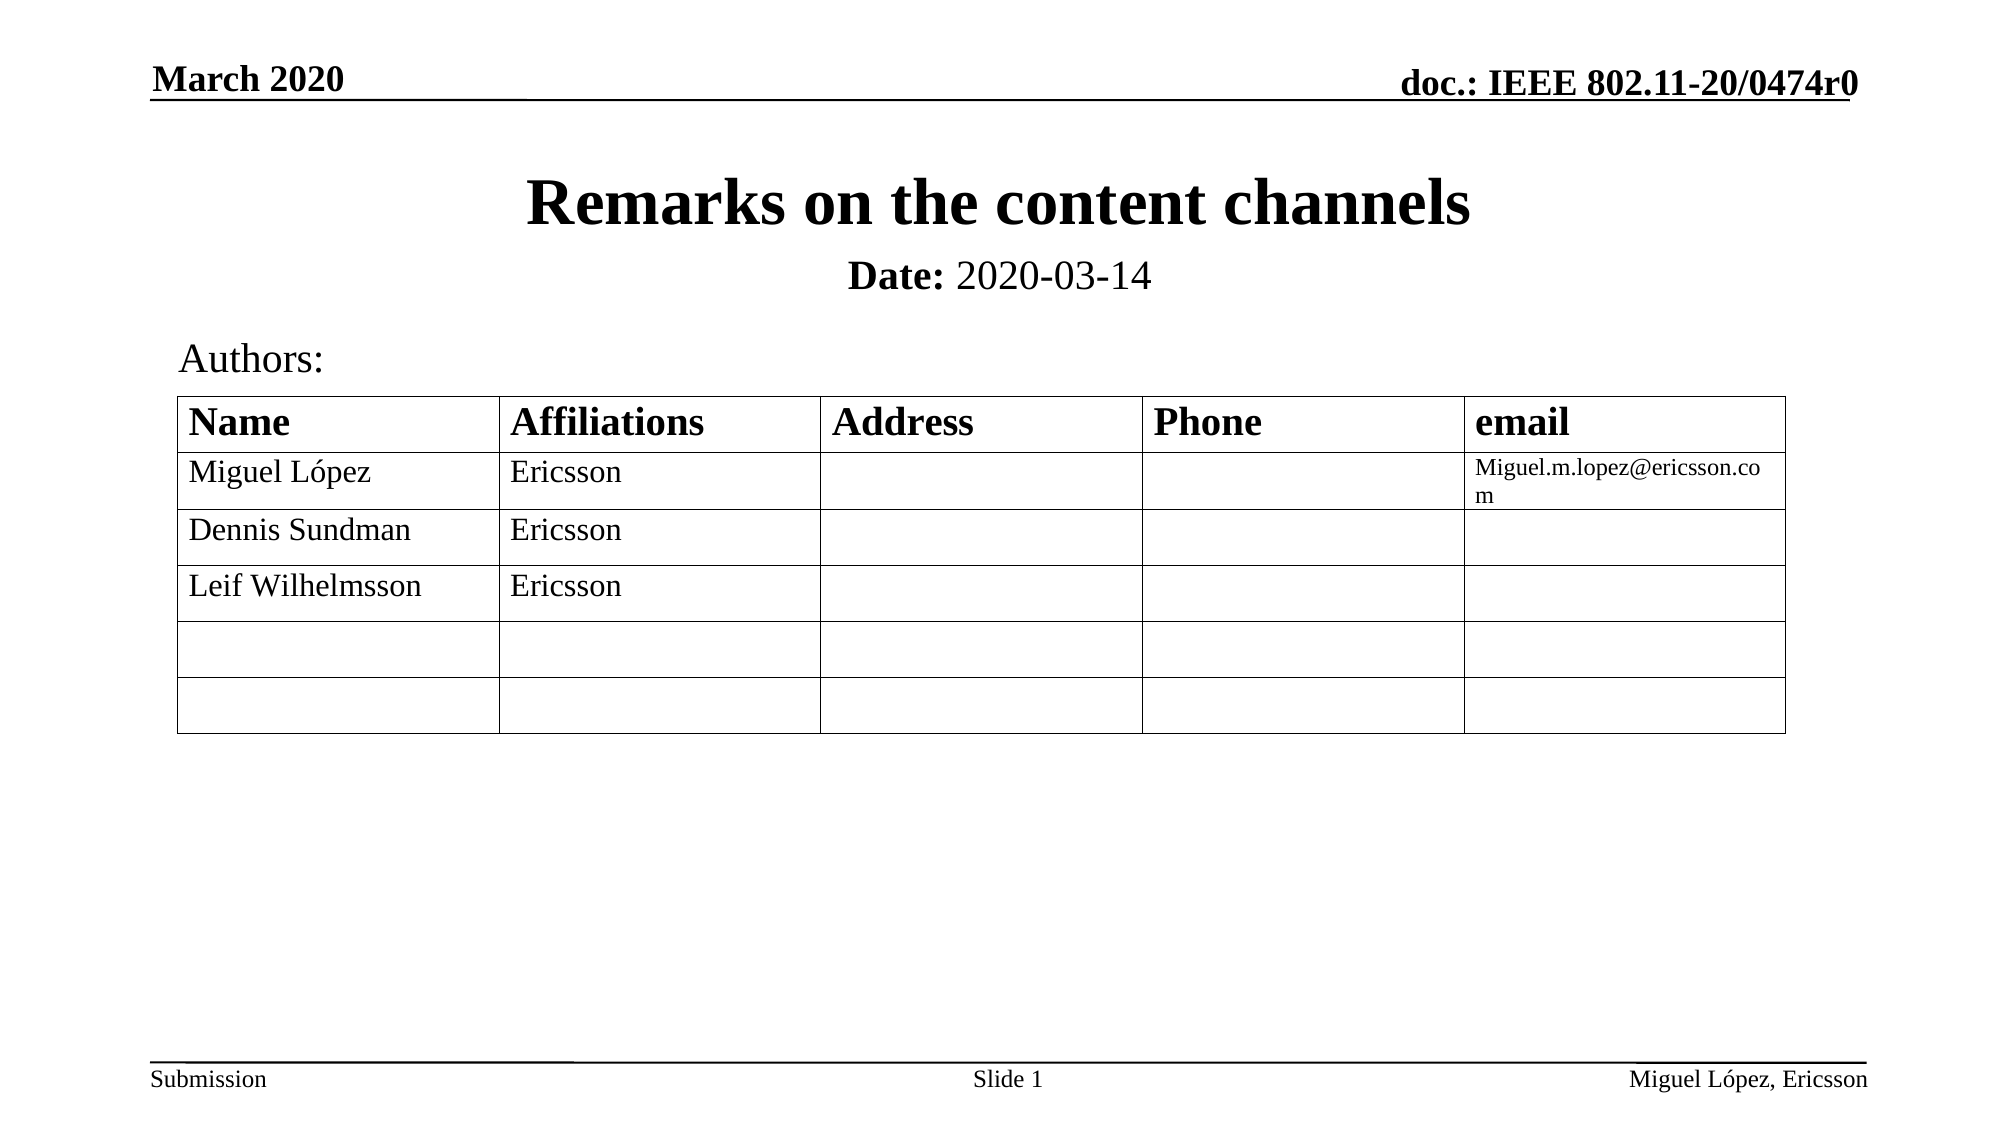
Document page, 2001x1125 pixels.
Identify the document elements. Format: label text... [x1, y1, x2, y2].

footer Miguel López, Ericsson [1171, 1061, 1869, 1093]
subtitle Date: 2020-03-14 [299, 239, 1701, 319]
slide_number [152, 54, 563, 100]
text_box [162, 395, 1841, 803]
slide_number Slide 1 [950, 1061, 1067, 1123]
title Remarks on the content channels [149, 76, 1851, 319]
text_box Authors: [162, 323, 401, 387]
